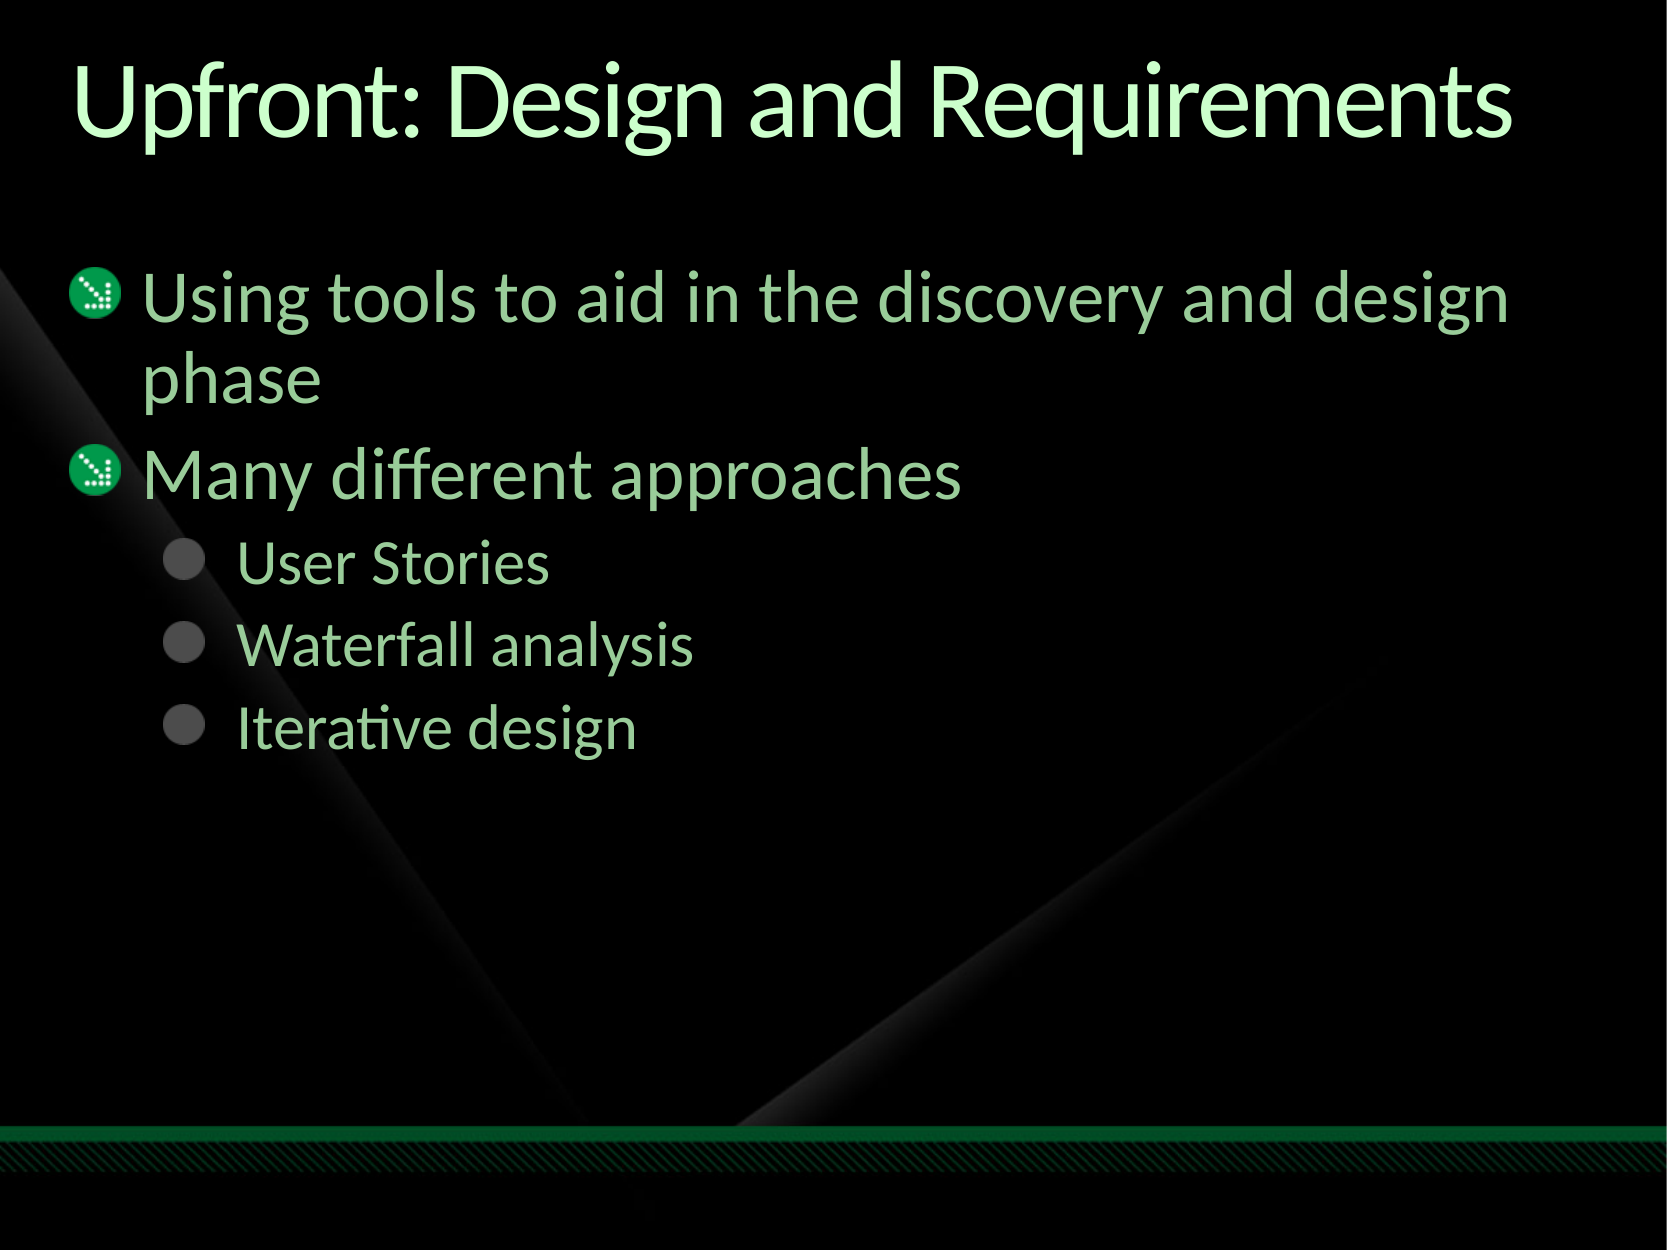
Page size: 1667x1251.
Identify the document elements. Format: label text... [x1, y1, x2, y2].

picture [0, 0, 1667, 1250]
title Upfront: Design and Requirements [70, 41, 1598, 163]
list Using tools to aid in the discovery and design phase Many different approaches User Stories Waterfall analysis Iterative design [69, 257, 1598, 780]
